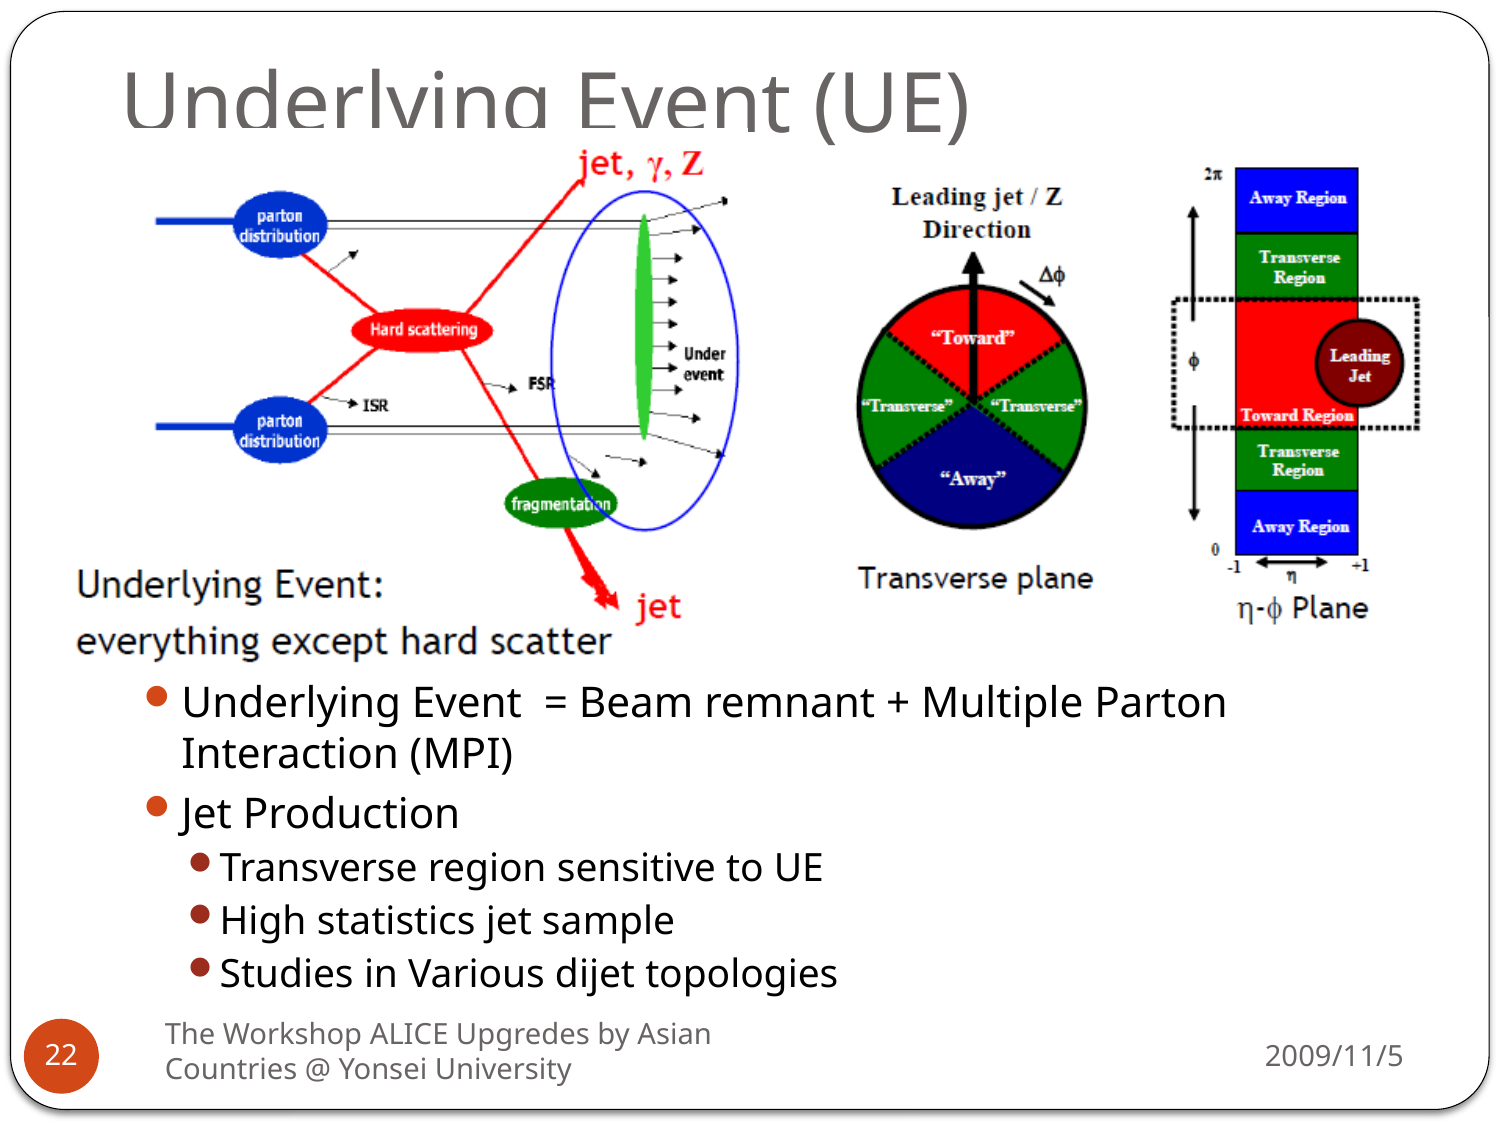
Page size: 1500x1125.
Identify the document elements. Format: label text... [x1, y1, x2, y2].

picture [58, 128, 748, 667]
picture [831, 152, 1437, 642]
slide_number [1012, 1015, 1419, 1094]
list Underlying Event = Beam remnant + Multiple Parton Interaction (MPI) Jet Production Transverse region sensitive to UE High statistics jet sample Studies in Various dijet topologies [128, 667, 1414, 1005]
slide_number 22 [23, 1018, 99, 1094]
title Underlying Event (UE) [105, 0, 1381, 164]
footer The Workshop ALICE Upgredes by Asian Countries @ Yonsei University [150, 1012, 800, 1088]
